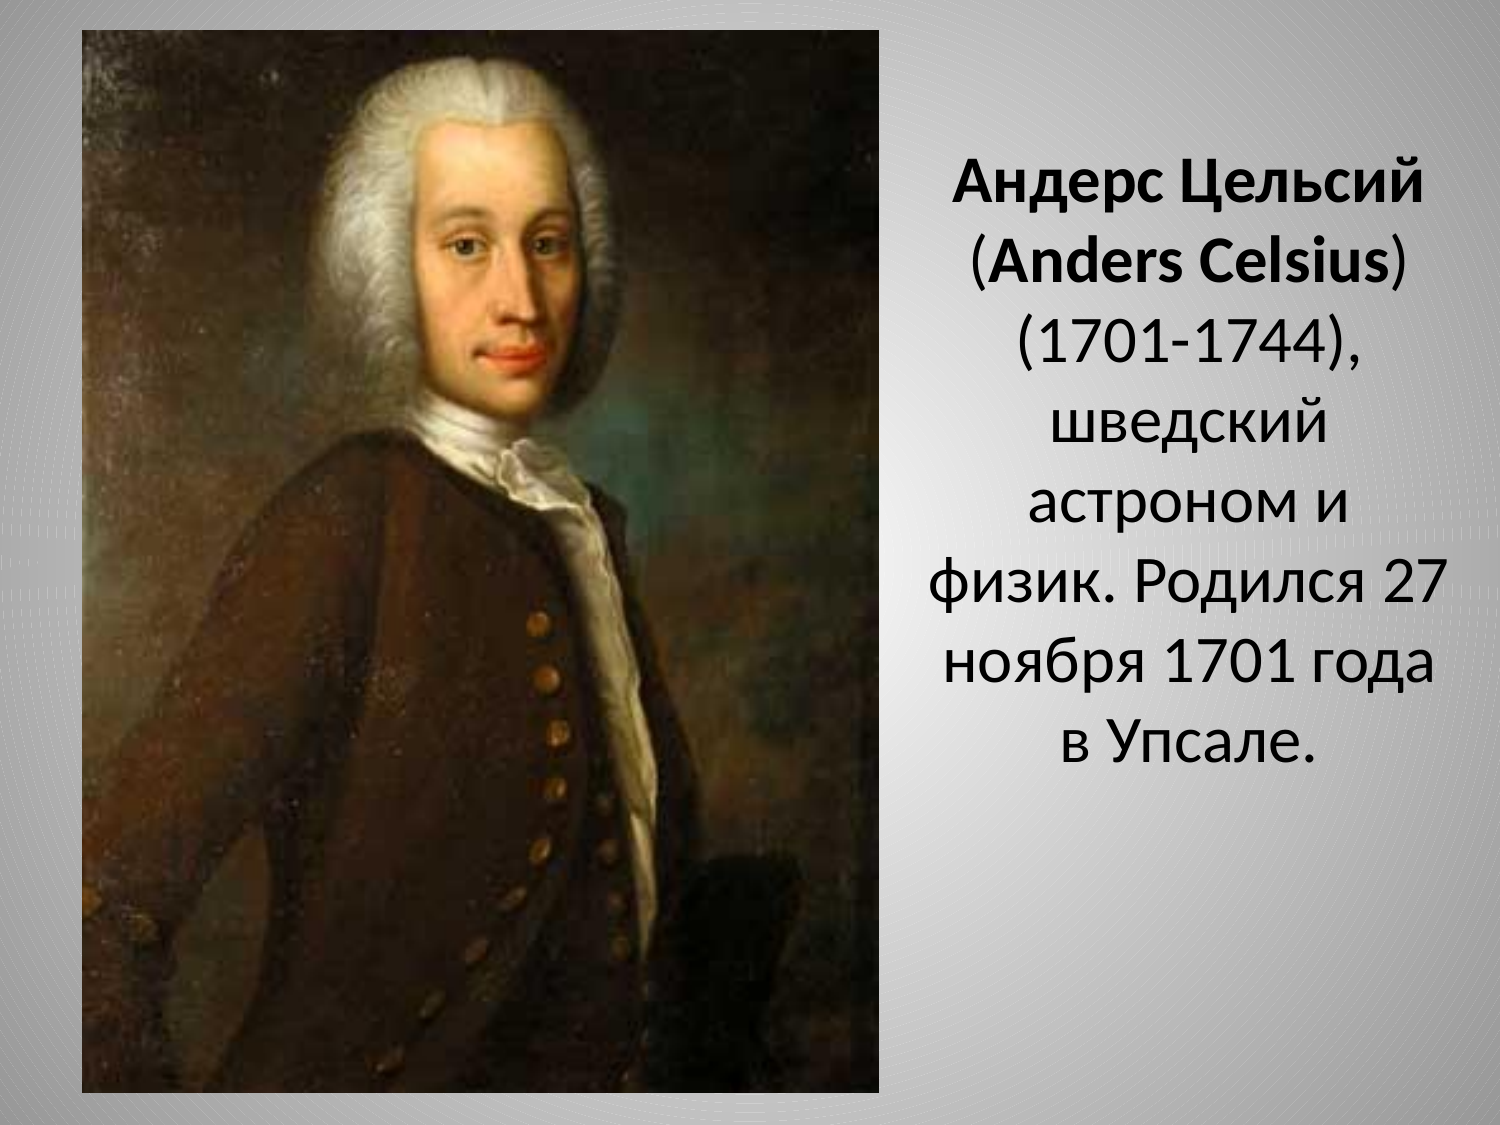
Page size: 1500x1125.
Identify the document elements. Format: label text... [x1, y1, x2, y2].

text_box Андерс Цельсий (Anders Celsius) (1701-1744), шведский астроном и физик. Родился 27 ноября 1701 года в Упсале. [914, 128, 1465, 784]
picture [81, 30, 880, 1094]
